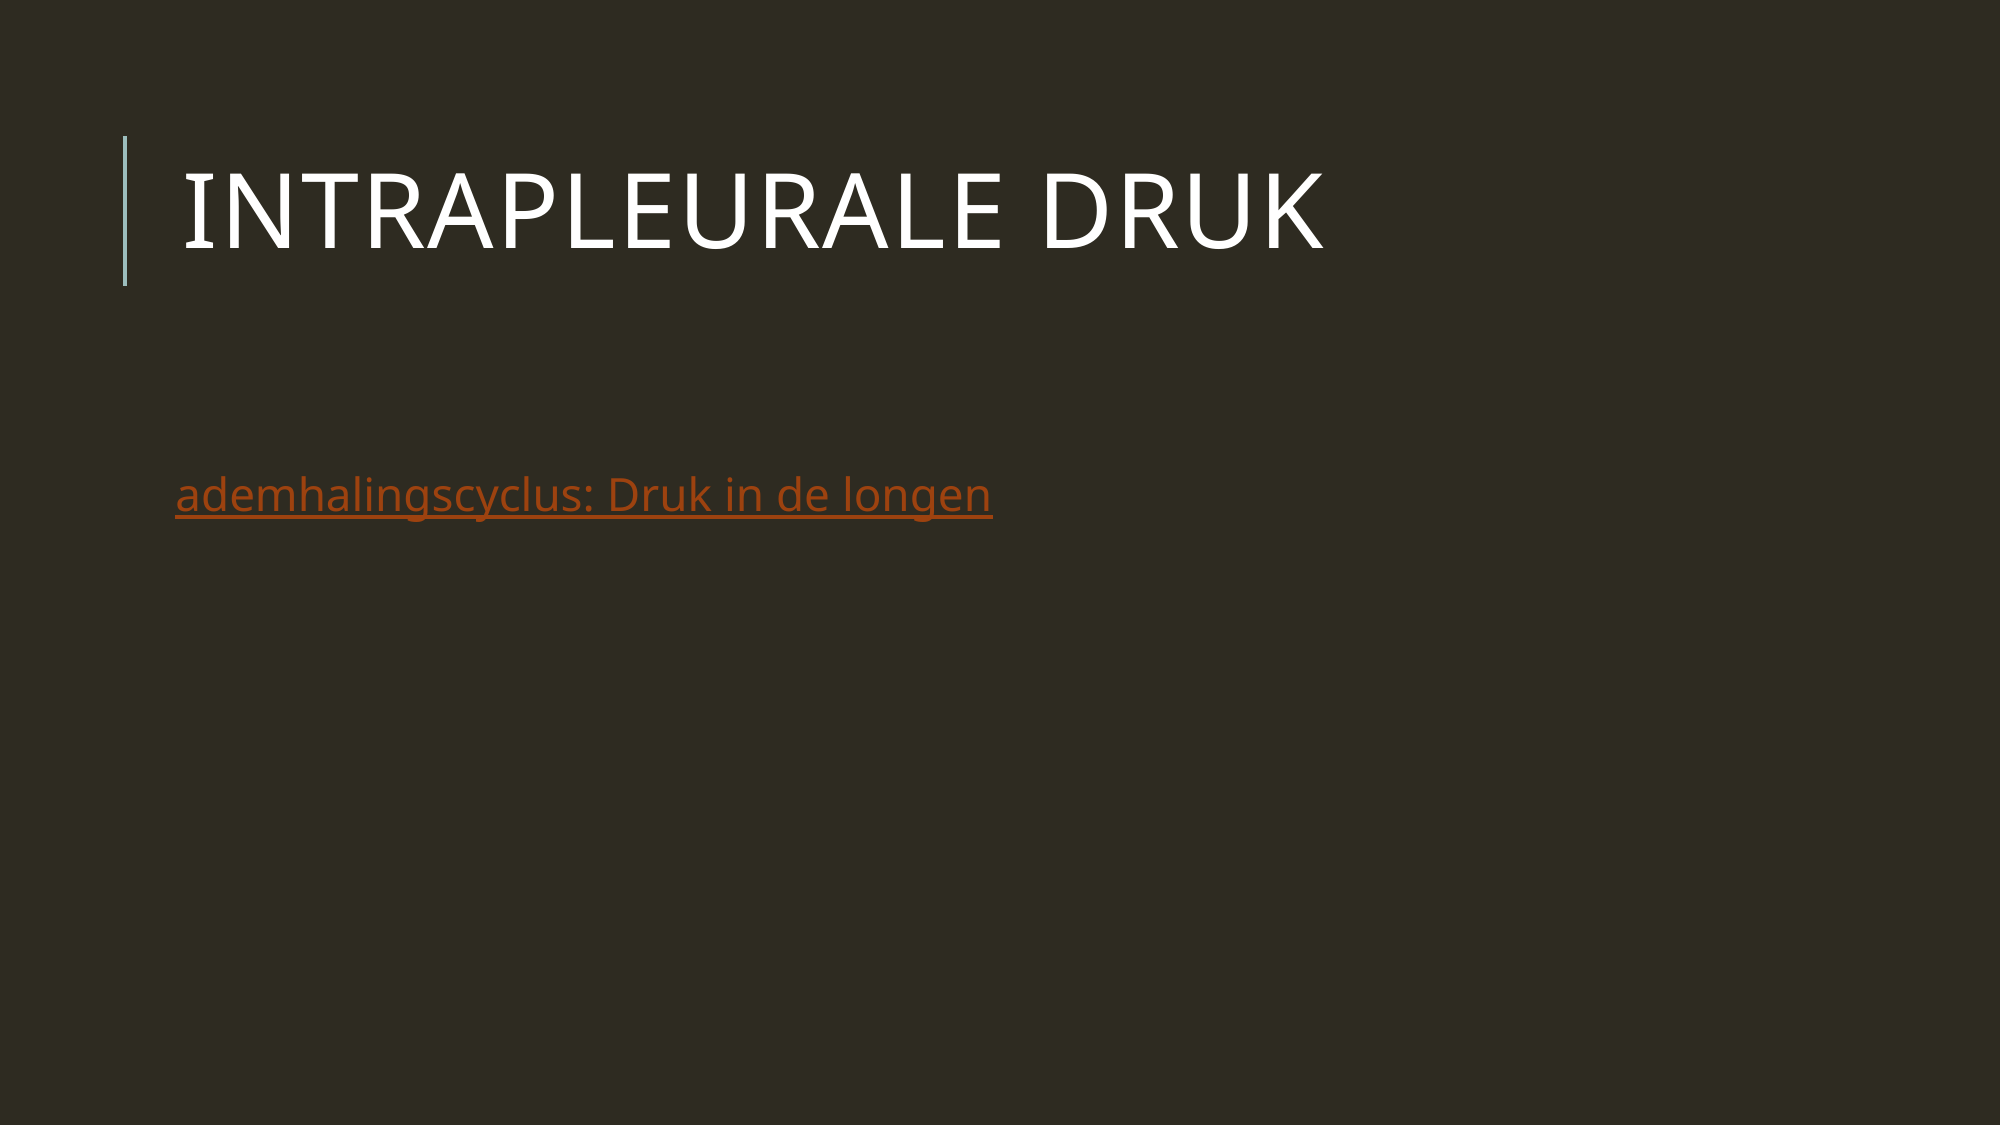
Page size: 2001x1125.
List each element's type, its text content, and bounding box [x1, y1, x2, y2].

list ademhalingscyclus: Druk in de longen [168, 375, 1763, 1035]
title Intrapleurale druk [168, 96, 1763, 342]
